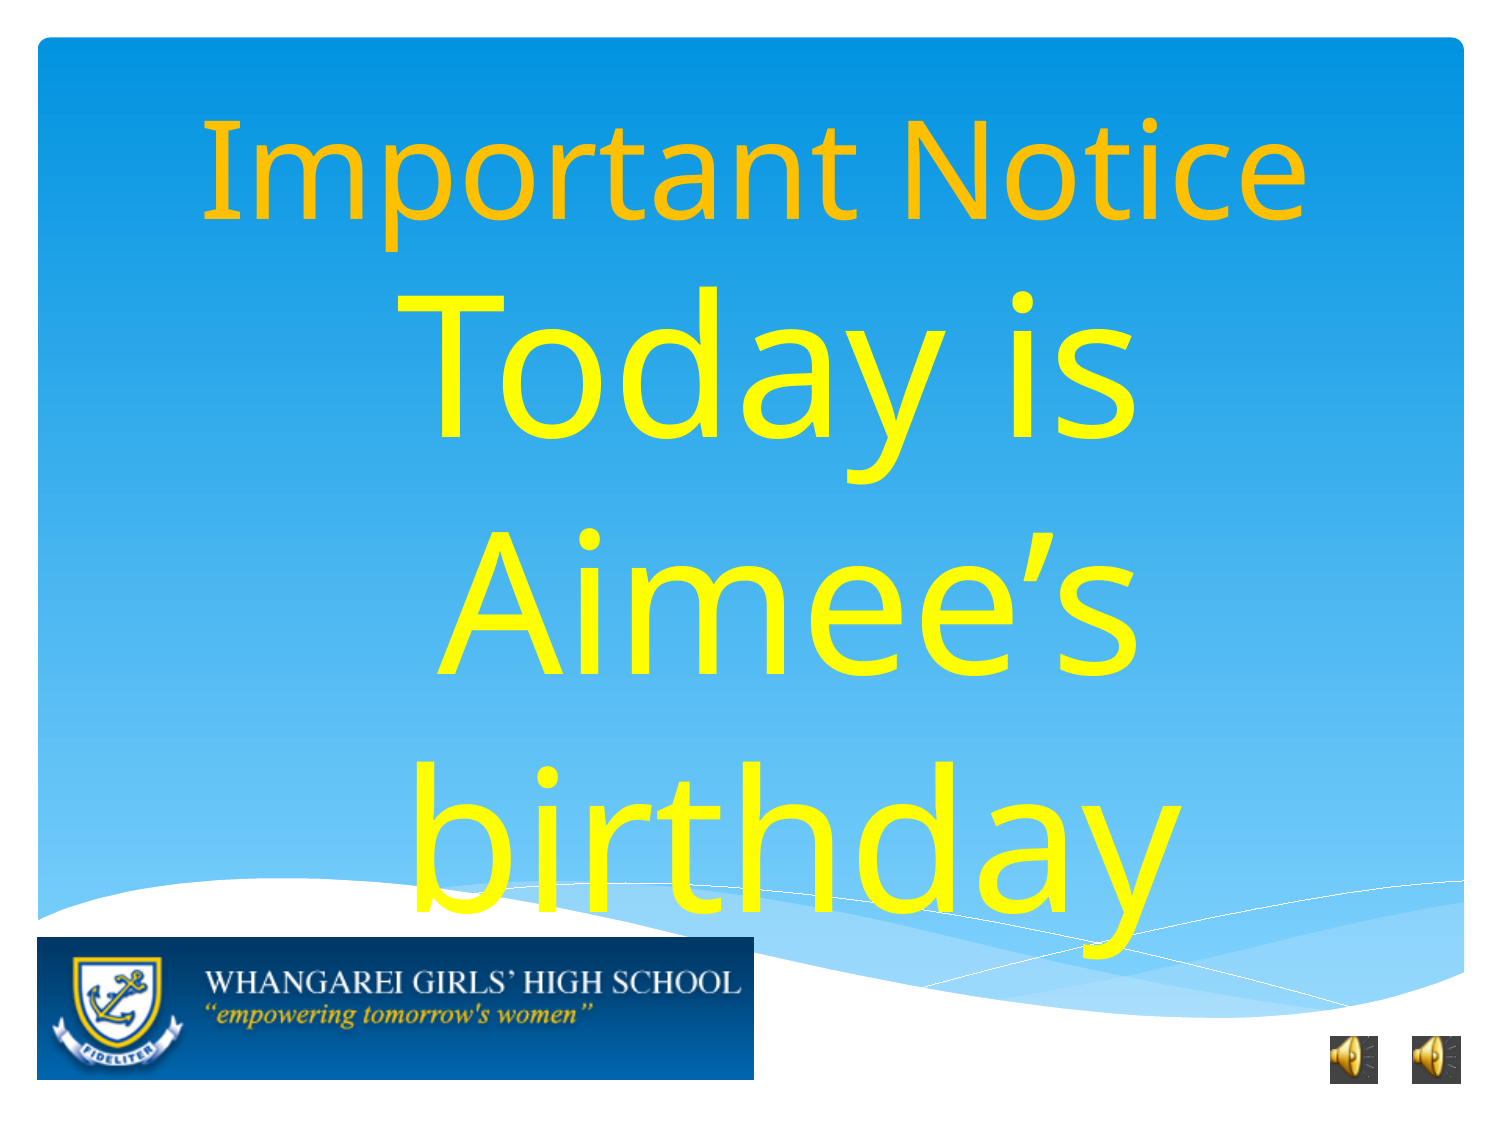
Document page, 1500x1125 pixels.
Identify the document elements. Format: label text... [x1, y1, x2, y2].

text_box Today is Aimee’s birthday [149, 231, 1391, 963]
text_box Important Notice [149, 37, 1362, 255]
picture [1328, 1034, 1380, 1086]
picture [1411, 1034, 1462, 1086]
picture [37, 937, 754, 1080]
